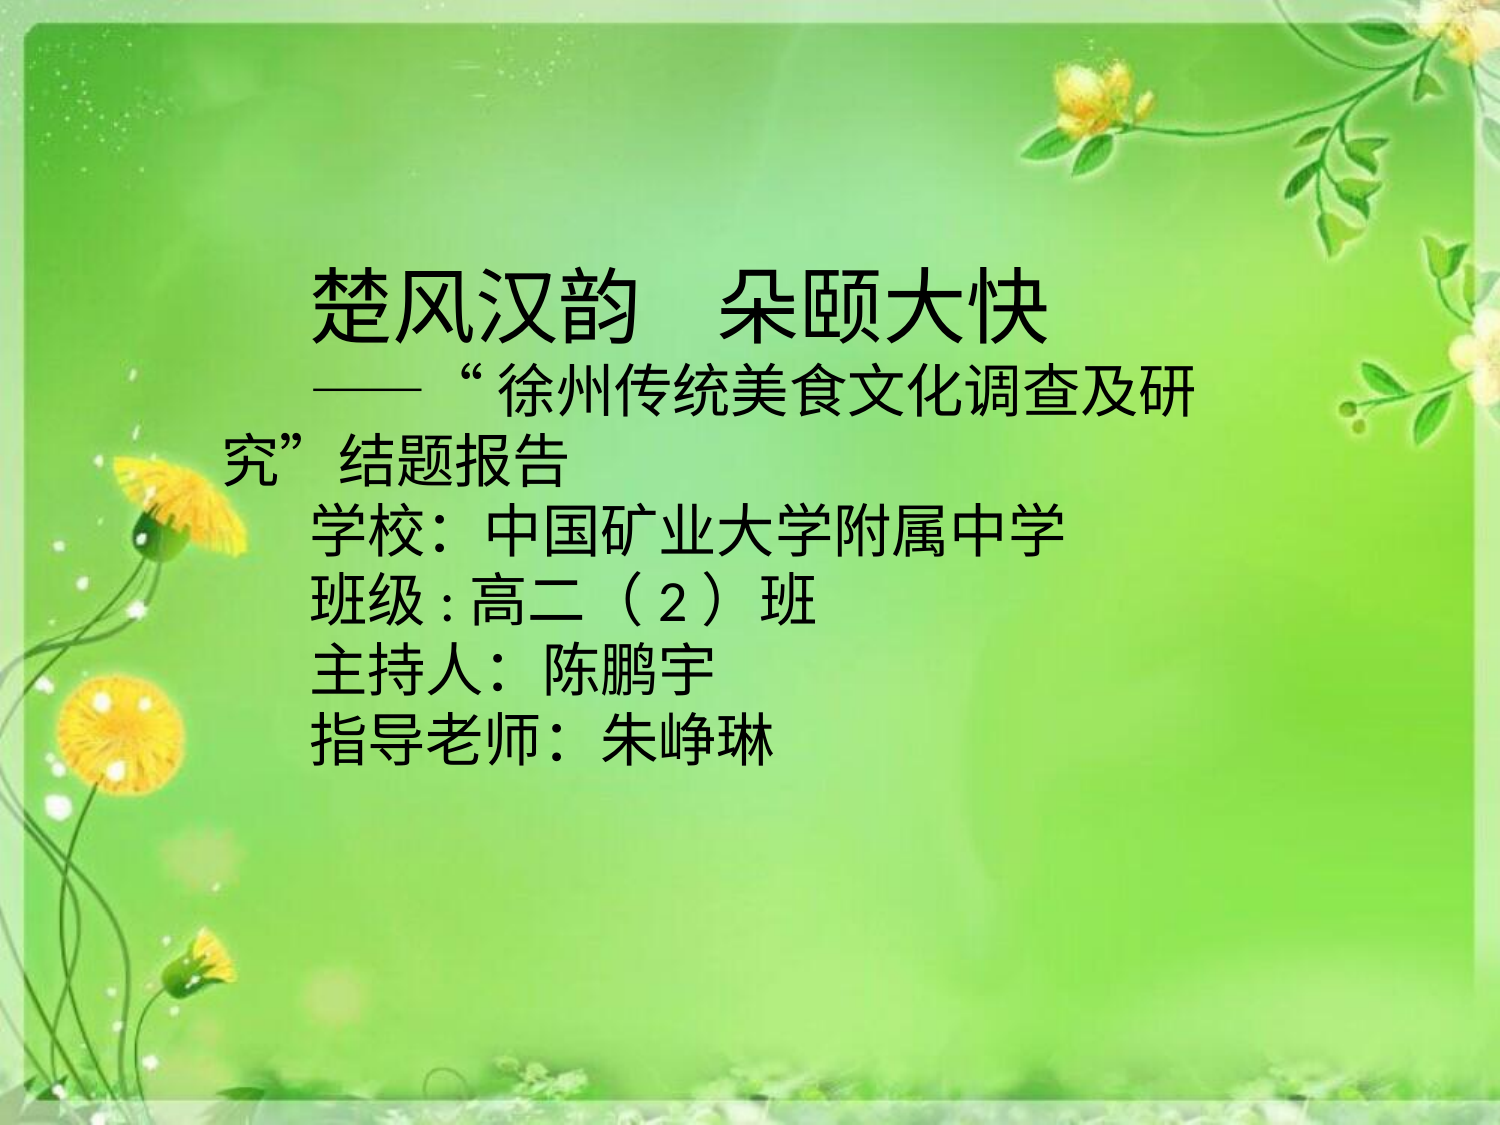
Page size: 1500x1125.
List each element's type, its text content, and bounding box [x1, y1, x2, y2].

text_box 楚风汉韵 朵颐大快 ——“徐州传统美食文化调查及研究”结题报告 学校：中国矿业大学附属中学 班级:高二（2）班 主持人：陈鹏宇 指导老师：朱峥琳 [206, 246, 1307, 781]
picture [0, 0, 1500, 1125]
